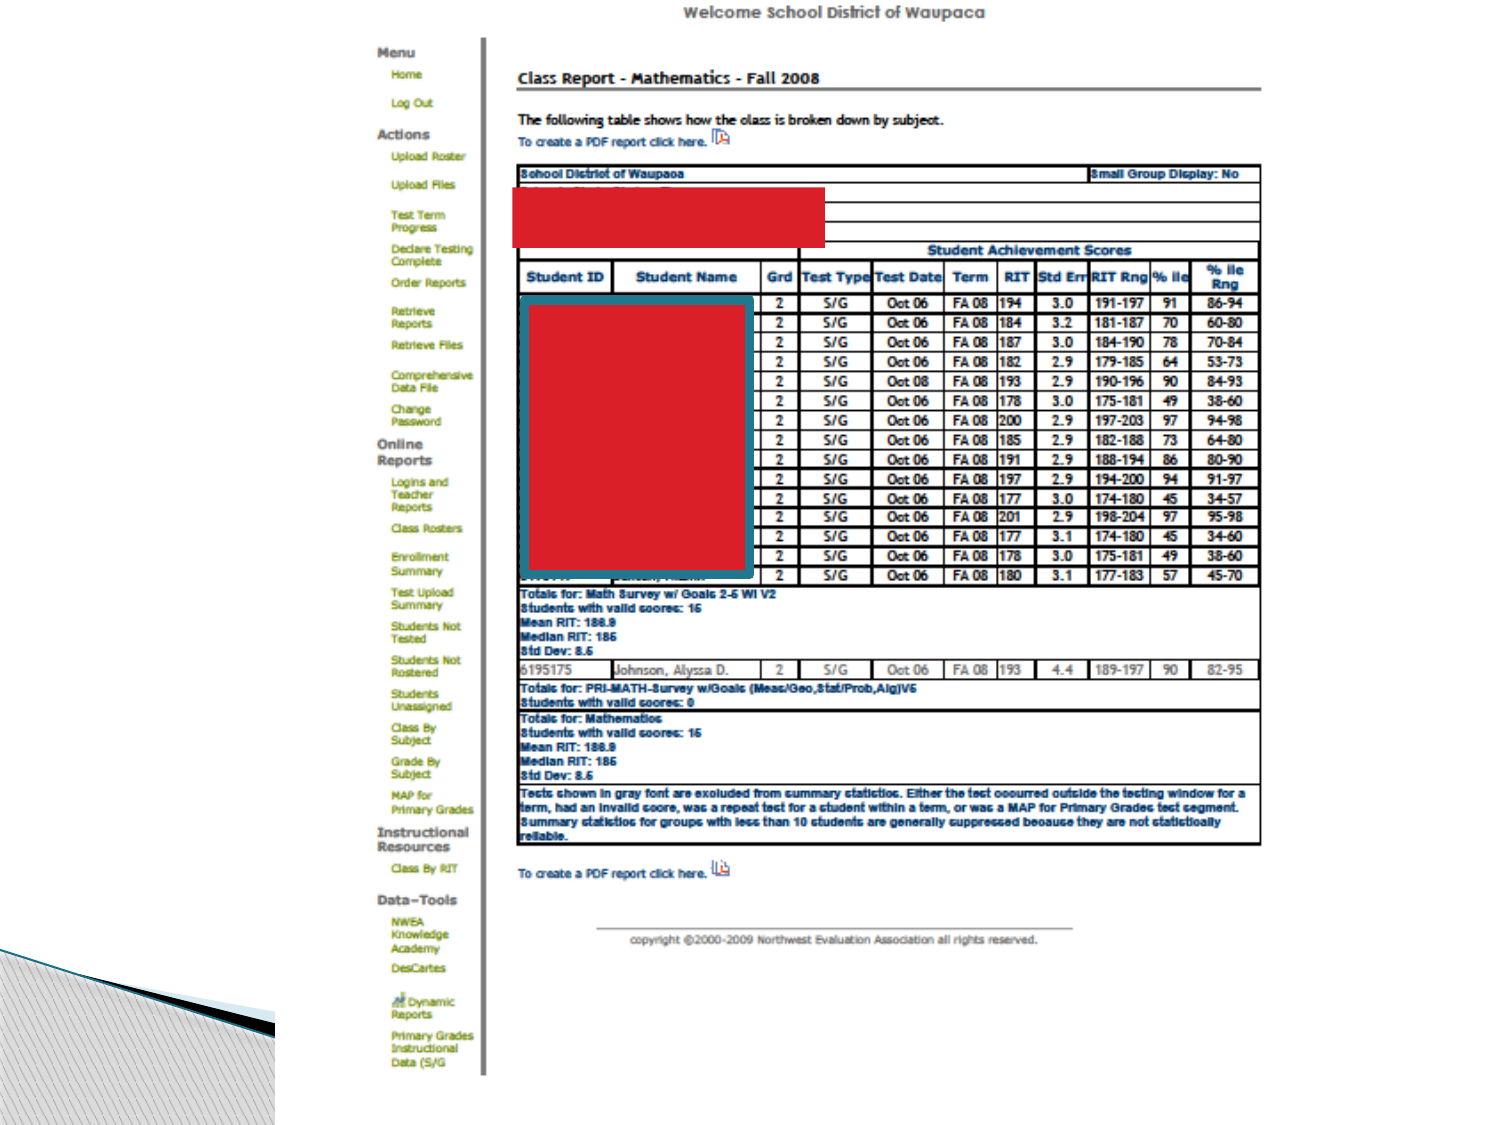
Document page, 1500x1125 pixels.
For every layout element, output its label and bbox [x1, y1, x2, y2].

text_box [274, 0, 1363, 1125]
